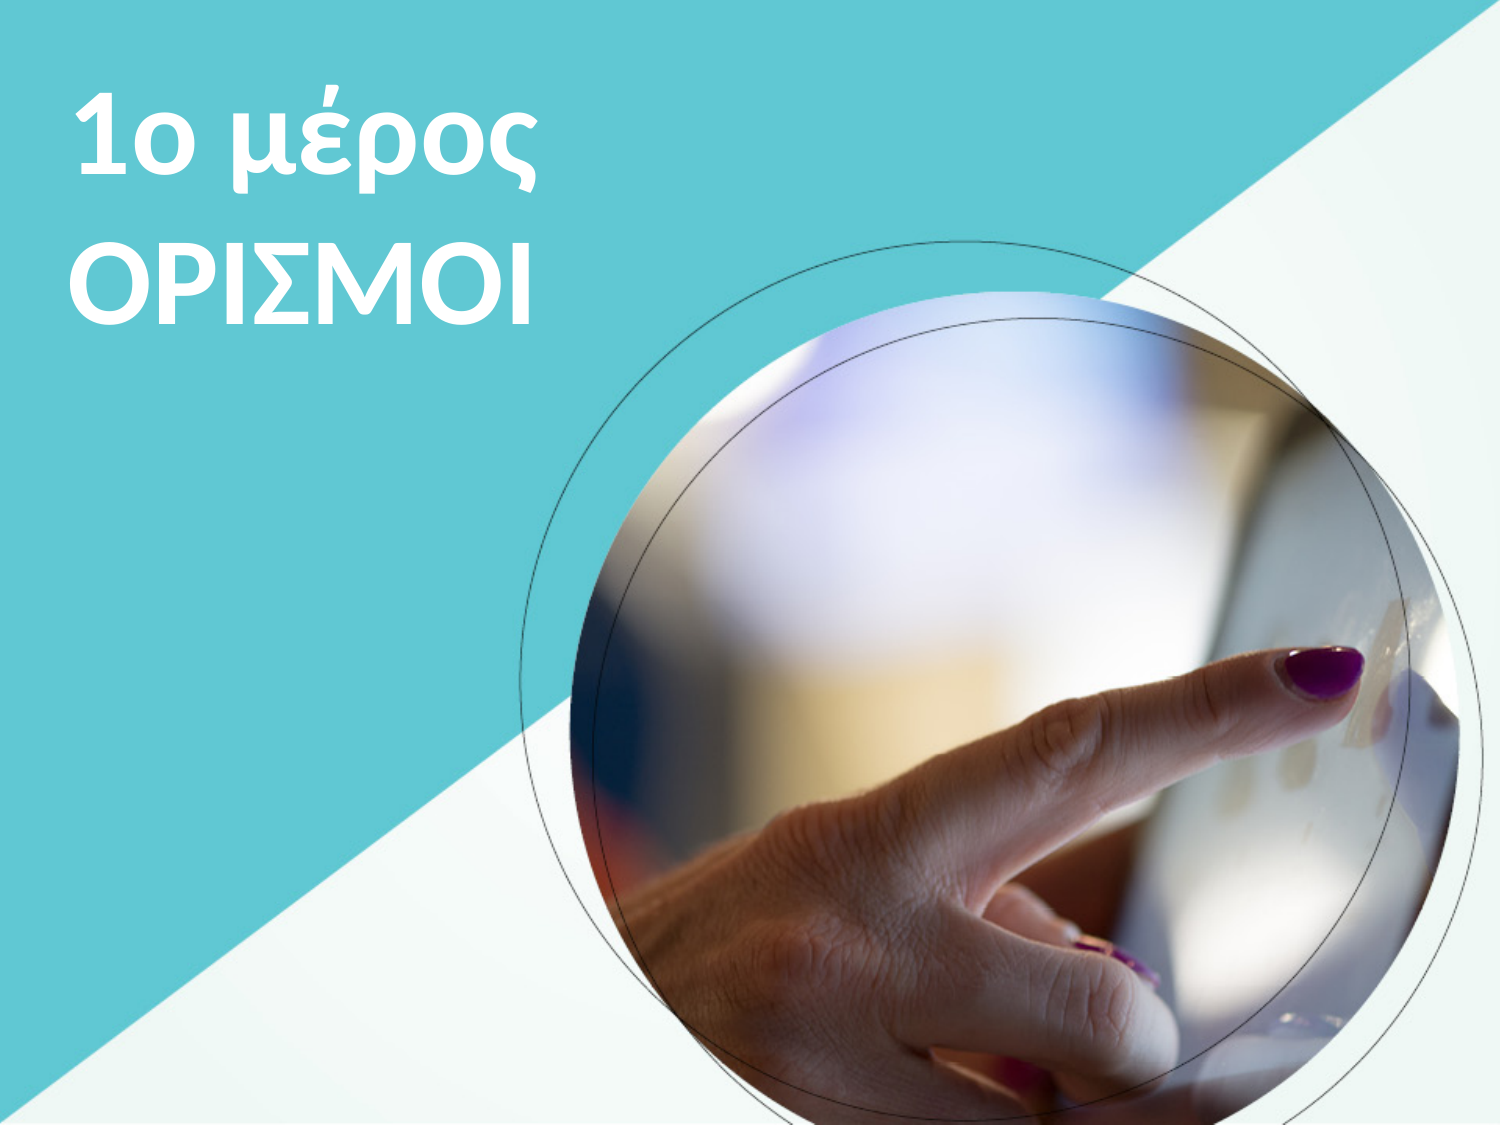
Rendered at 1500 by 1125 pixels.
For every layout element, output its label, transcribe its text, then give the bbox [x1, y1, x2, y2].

text_box 1ο μέρος ΟΡΙΣΜΟΙ [53, 42, 798, 358]
picture [0, 0, 1500, 1125]
